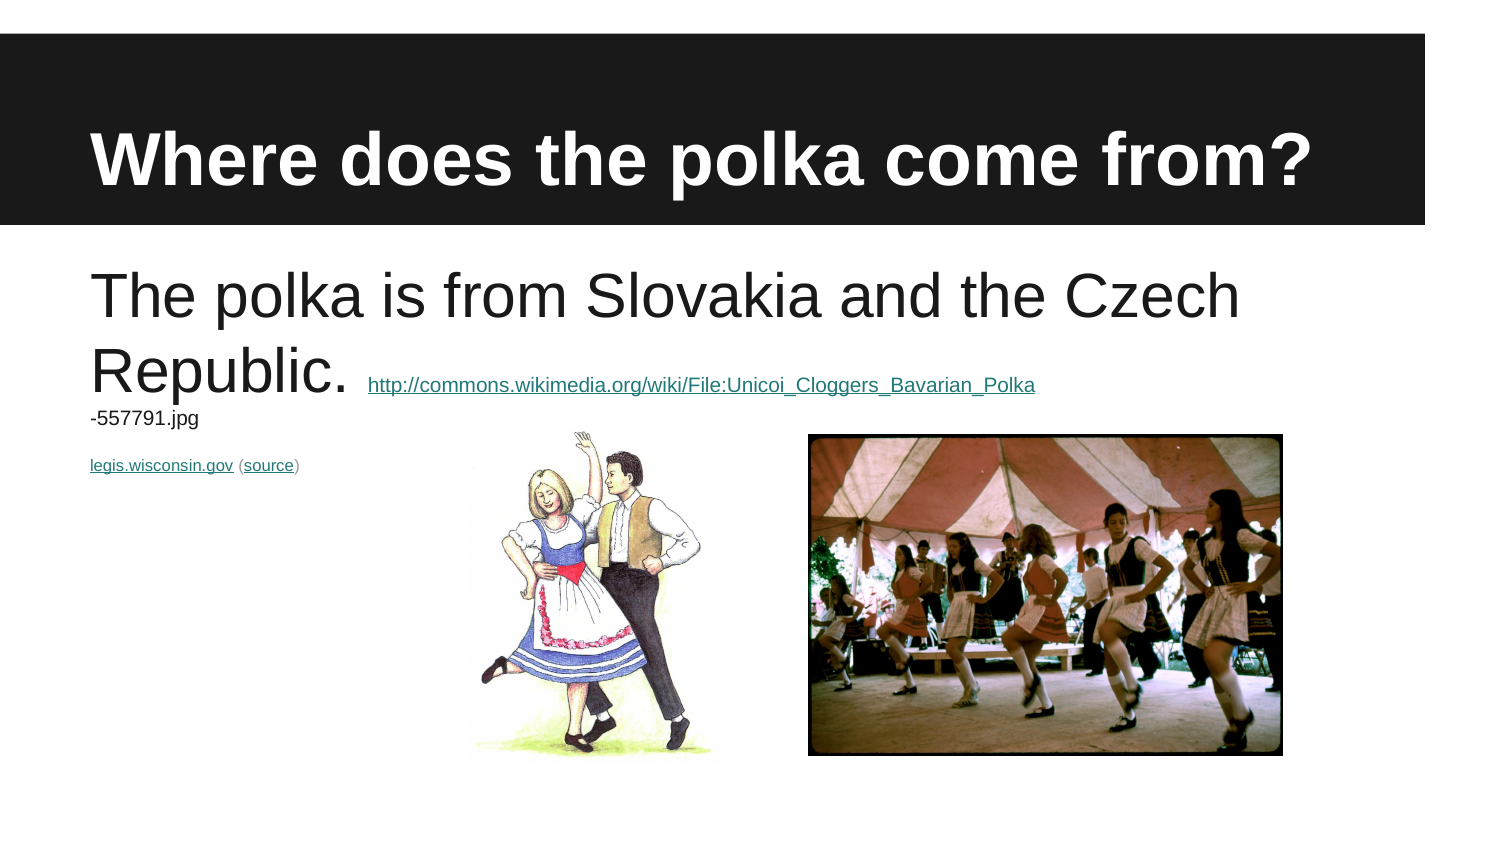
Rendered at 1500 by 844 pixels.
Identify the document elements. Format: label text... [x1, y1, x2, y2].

list The polka is from Slovakia and the Czech Republic. http://commons.wikimedia.org/wiki/File:Unicoi_Cloggers_Bavarian_Polka -557791.jpg legis.wisconsin.gov (source) [75, 239, 1425, 808]
picture [807, 433, 1283, 756]
title Where does the polka come from? [75, 28, 1425, 216]
picture [467, 424, 721, 765]
